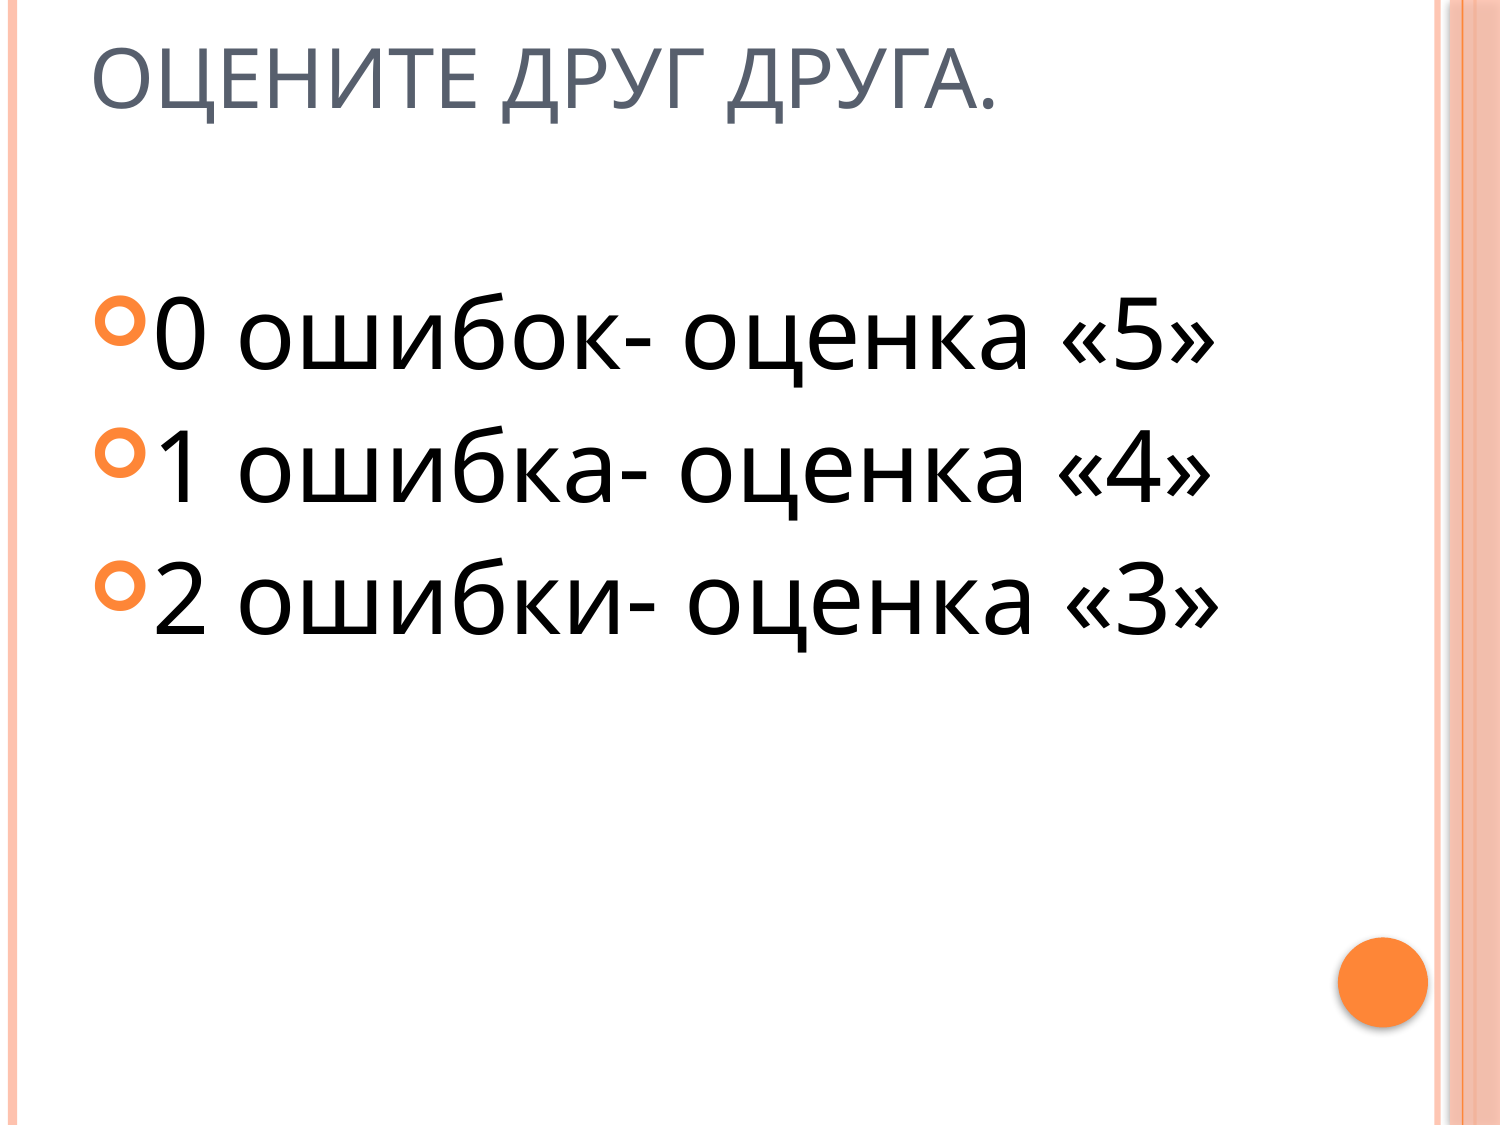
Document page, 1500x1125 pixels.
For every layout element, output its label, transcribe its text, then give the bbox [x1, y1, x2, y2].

title Оцените друг друга. [75, 45, 1300, 233]
list 0 ошибок- оценка «5» 1 ошибка- оценка «4» 2 ошибки- оценка «3» [75, 262, 1300, 1062]
